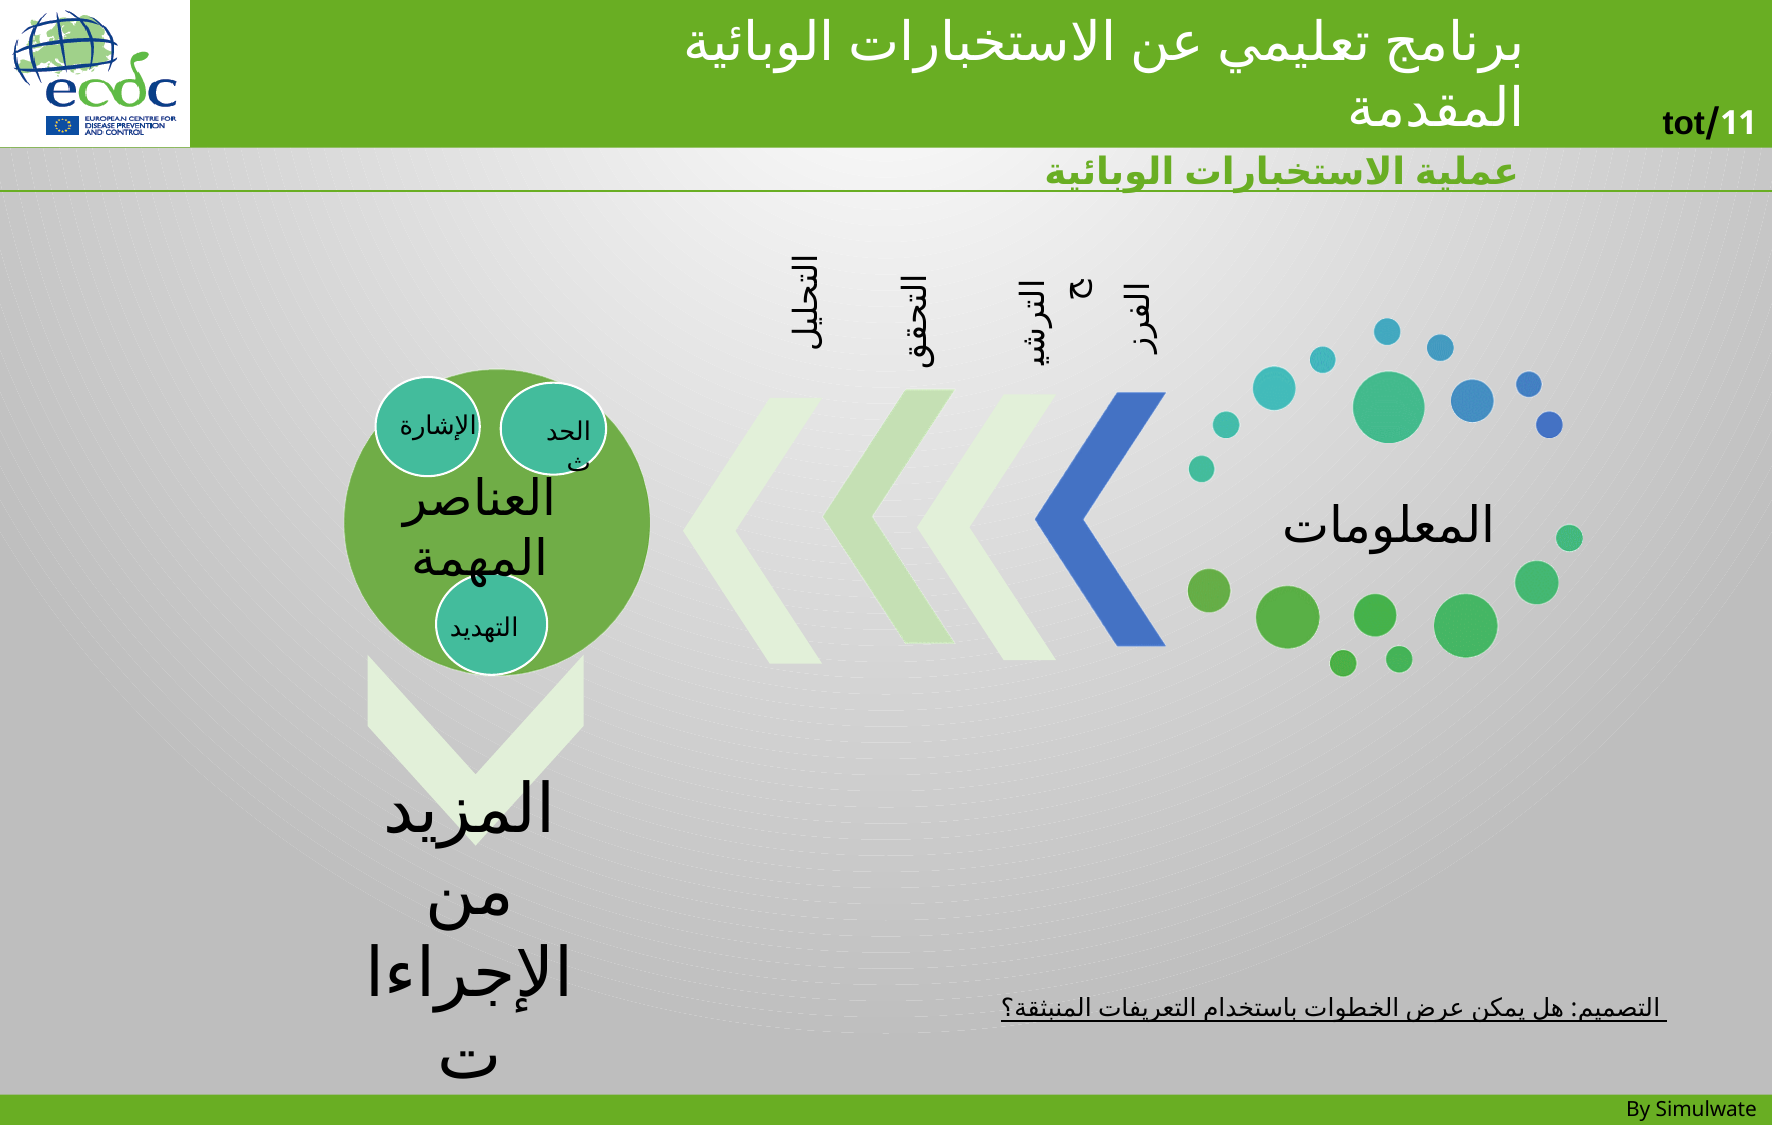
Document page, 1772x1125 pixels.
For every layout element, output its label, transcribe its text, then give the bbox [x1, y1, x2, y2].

text_box عملية الاستخبارات الوبائية [114, 144, 1534, 201]
table_header التصميم: هل يمكن عرض الخطوات باستخدام التعريفات المنبثقة؟ [717, 993, 1678, 1083]
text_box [237, 177, 1586, 993]
picture [0, 0, 190, 147]
